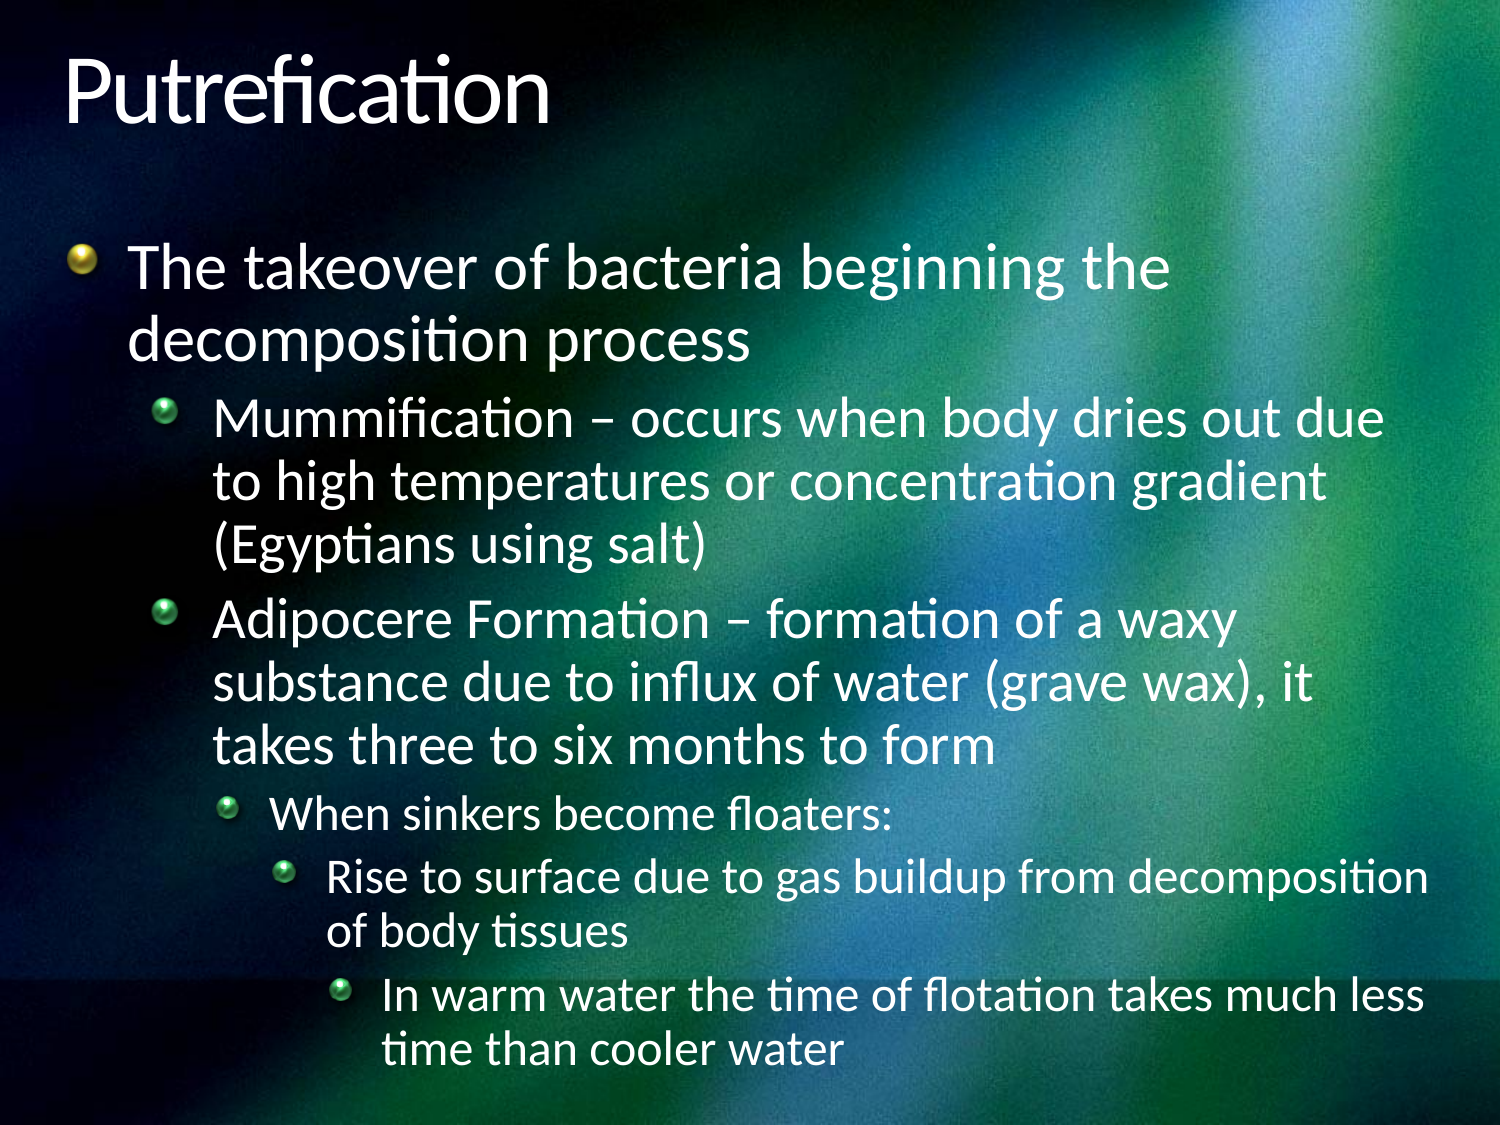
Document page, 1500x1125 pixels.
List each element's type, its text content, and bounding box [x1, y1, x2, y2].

list The takeover of bacteria beginning the decomposition process Mummification – occurs when body dries out due to high temperatures or concentration gradient (Egyptians using salt) Adipocere Formation – formation of a waxy substance due to influx of water (grave wax), it takes three to six months to form When sinkers become floaters: Rise to surface due to gas buildup from decomposition of body tissues In warm water the time of flotation takes much less time than cooler water [62, 231, 1438, 1097]
title Putrefication [62, 37, 1438, 147]
picture [0, 0, 1500, 1125]
